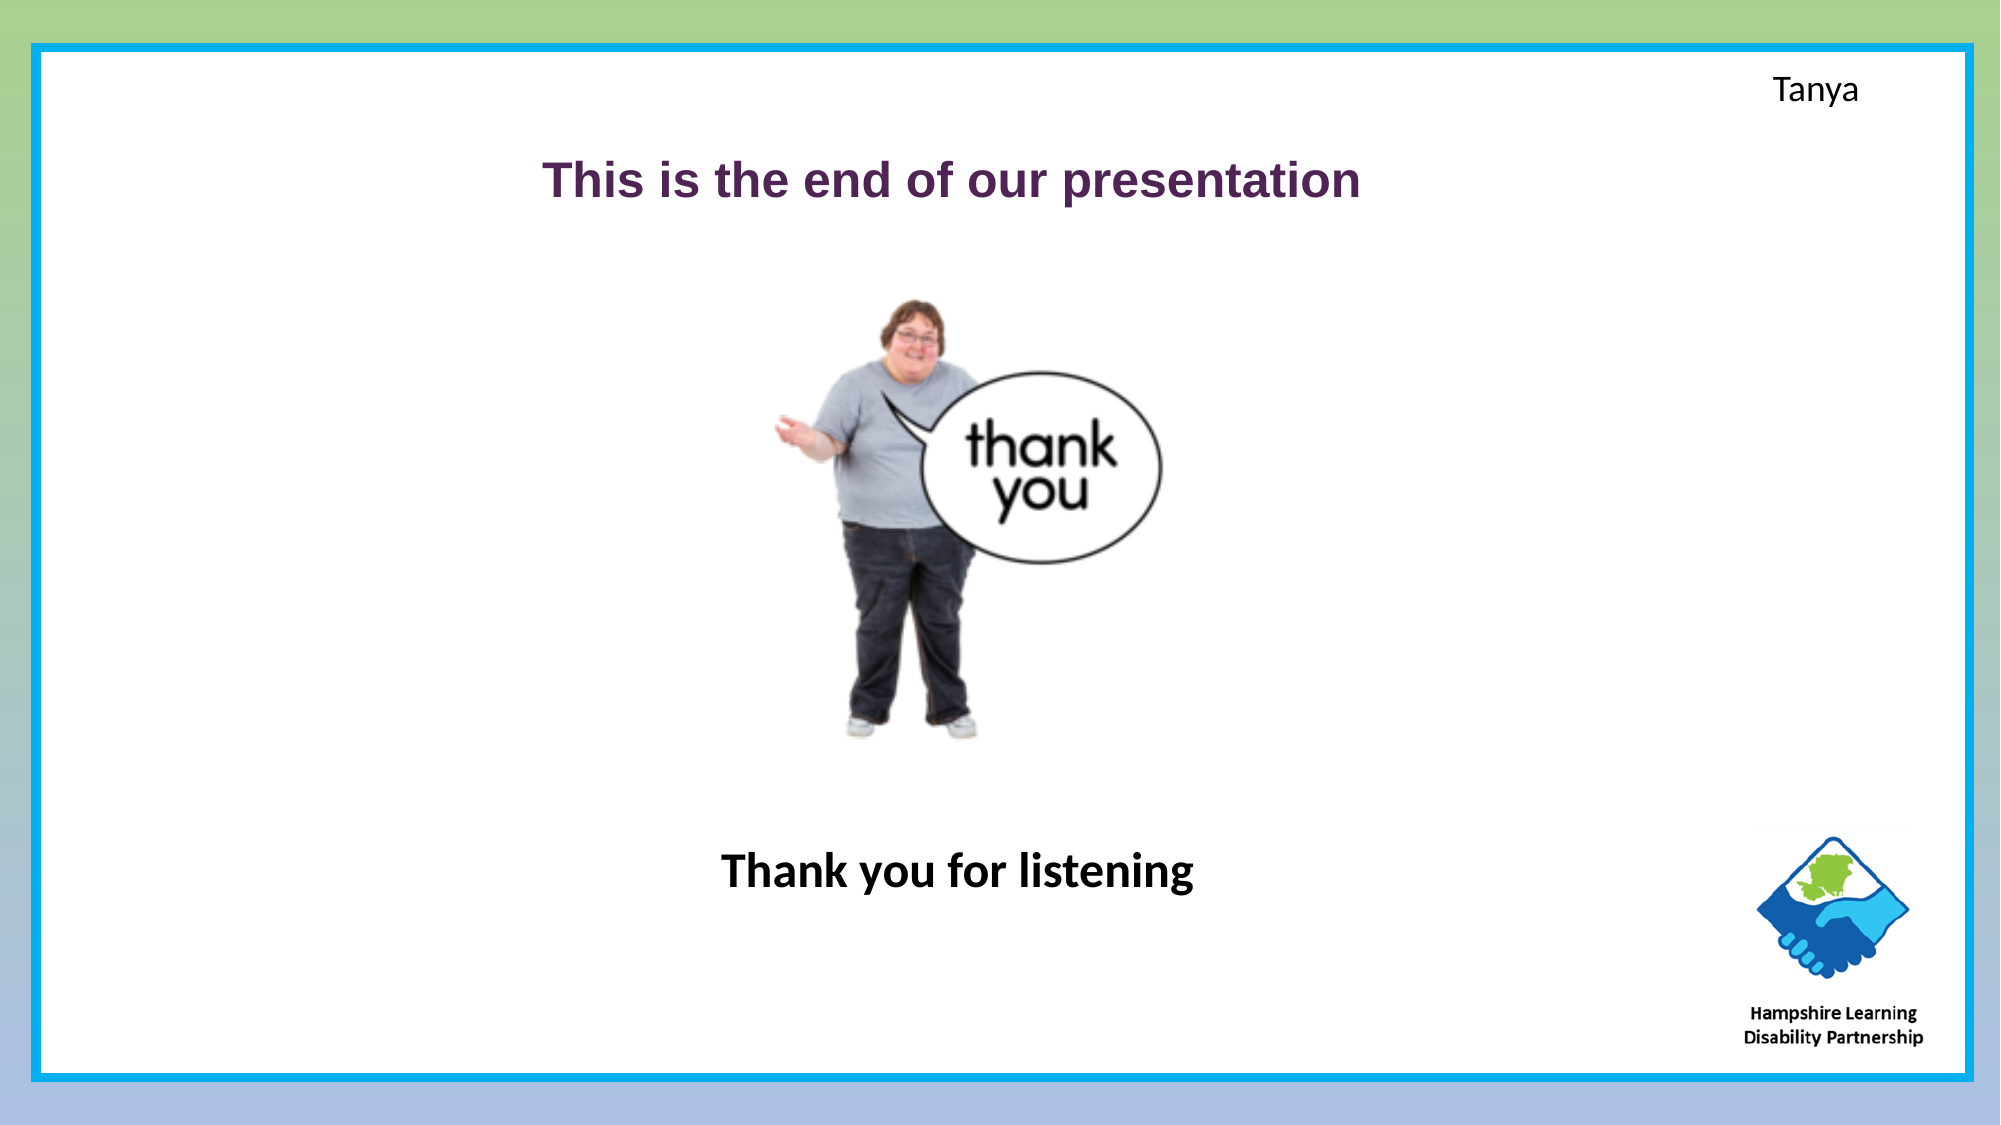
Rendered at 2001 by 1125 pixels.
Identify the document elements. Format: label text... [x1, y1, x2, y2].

text_box [35, 47, 1970, 1078]
picture [753, 294, 1204, 746]
text_box Thank you for listening [527, 830, 1388, 905]
picture [1703, 830, 1964, 1061]
text_box Tanya [1758, 56, 1991, 117]
text_box This is the end of our presentation [527, 140, 1388, 325]
